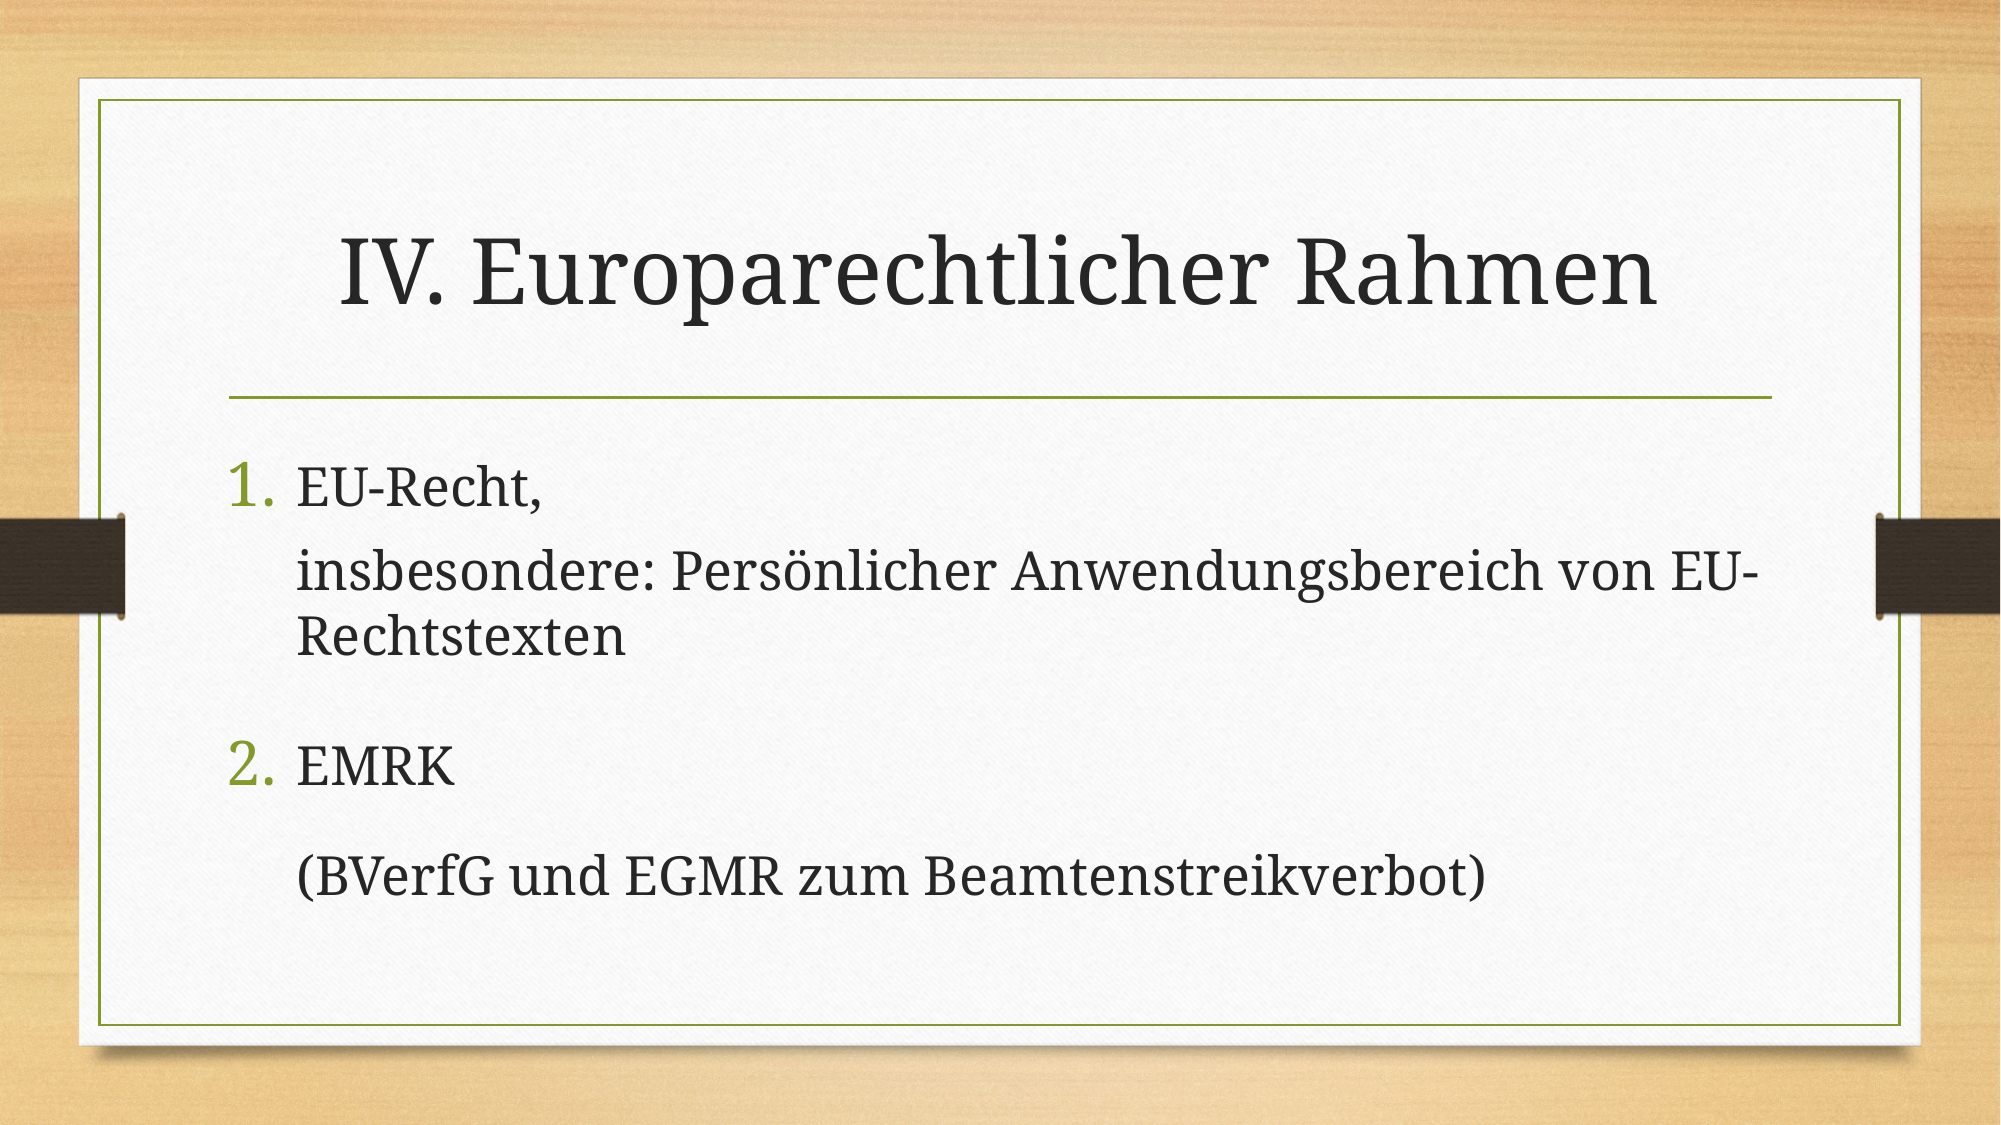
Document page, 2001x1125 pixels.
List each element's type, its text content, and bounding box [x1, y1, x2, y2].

list EU-Recht, insbesondere: Persönlicher Anwendungsbereich von EU-Rechtstexten EMRK (BVerfG und EGMR zum Beamtenstreikverbot) [142, 444, 1788, 990]
picture [0, 0, 2001, 1125]
title IV. Europarechtlicher Rahmen [212, 161, 1788, 375]
